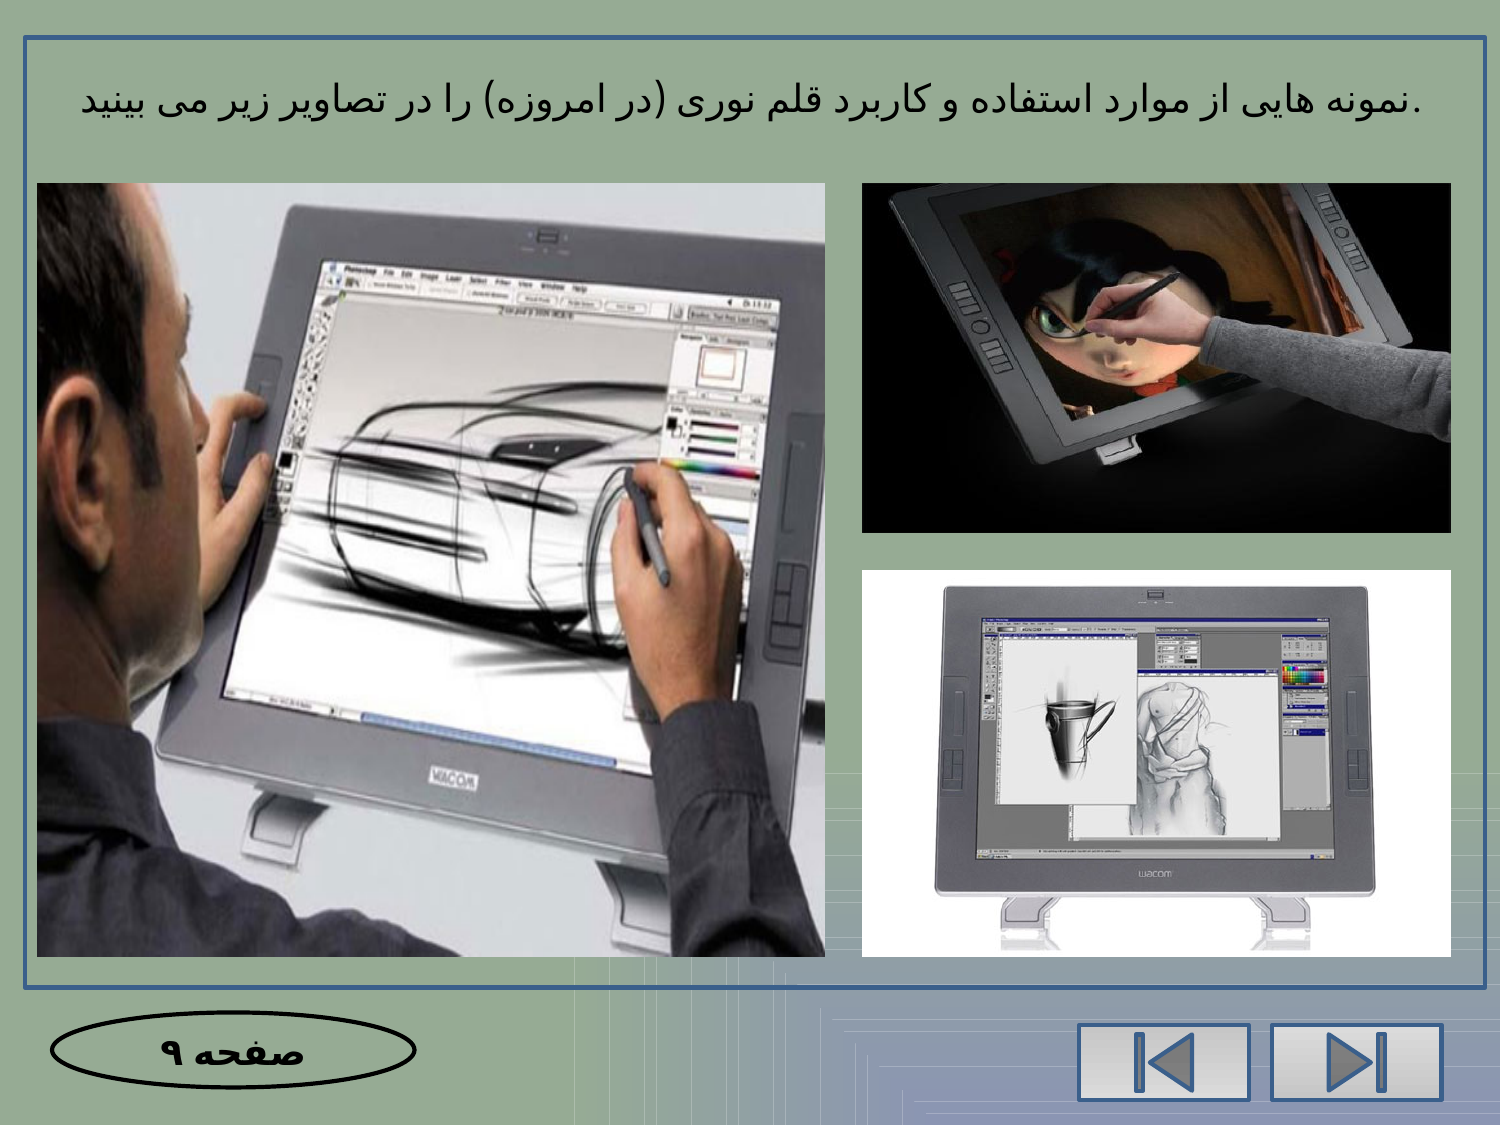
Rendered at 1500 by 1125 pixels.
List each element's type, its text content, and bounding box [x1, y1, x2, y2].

text_box صفحه ۹ [49, 1010, 417, 1090]
text_box [1270, 1023, 1444, 1102]
text_box [23, 35, 1487, 990]
text_box نمونه هایی از موارد استفاده و کاربرد قلم نوری (در امروزه) را در تصاویر زیر می بینید. [52, 46, 1451, 147]
picture [862, 182, 1451, 534]
picture [862, 569, 1451, 958]
text_box [1077, 1023, 1251, 1102]
picture [37, 182, 826, 958]
